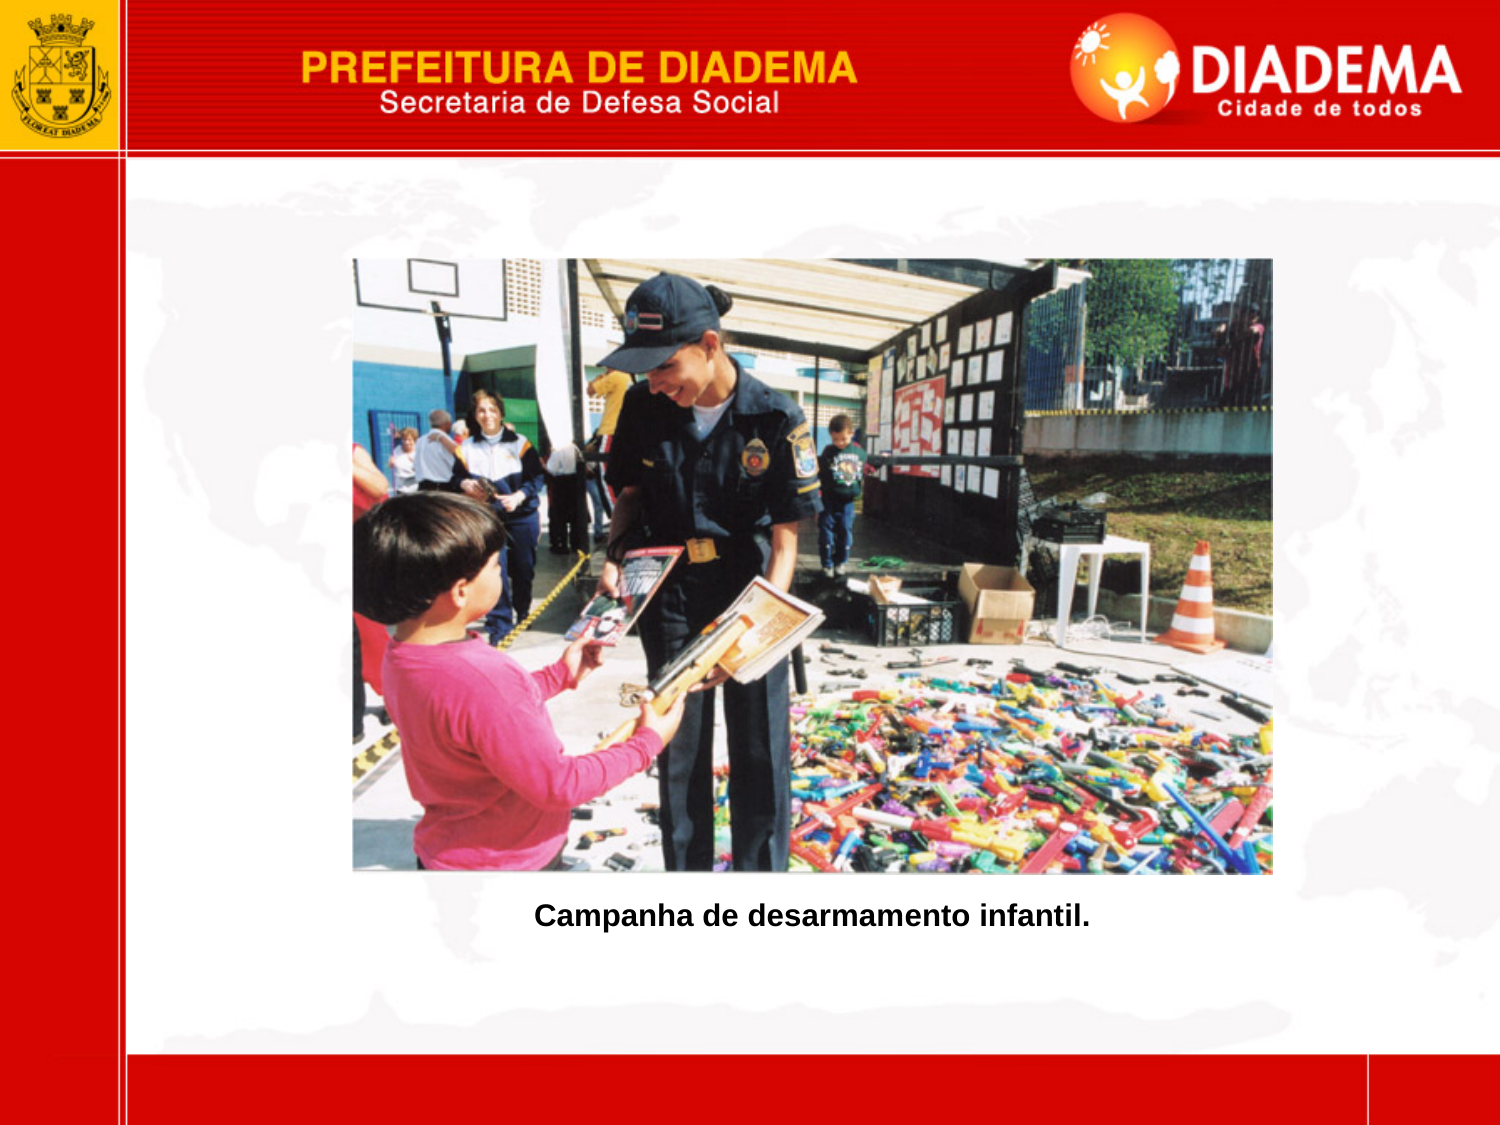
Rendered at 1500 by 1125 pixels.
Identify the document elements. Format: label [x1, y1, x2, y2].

picture [0, 0, 1500, 1125]
text_box [349, 258, 1276, 941]
